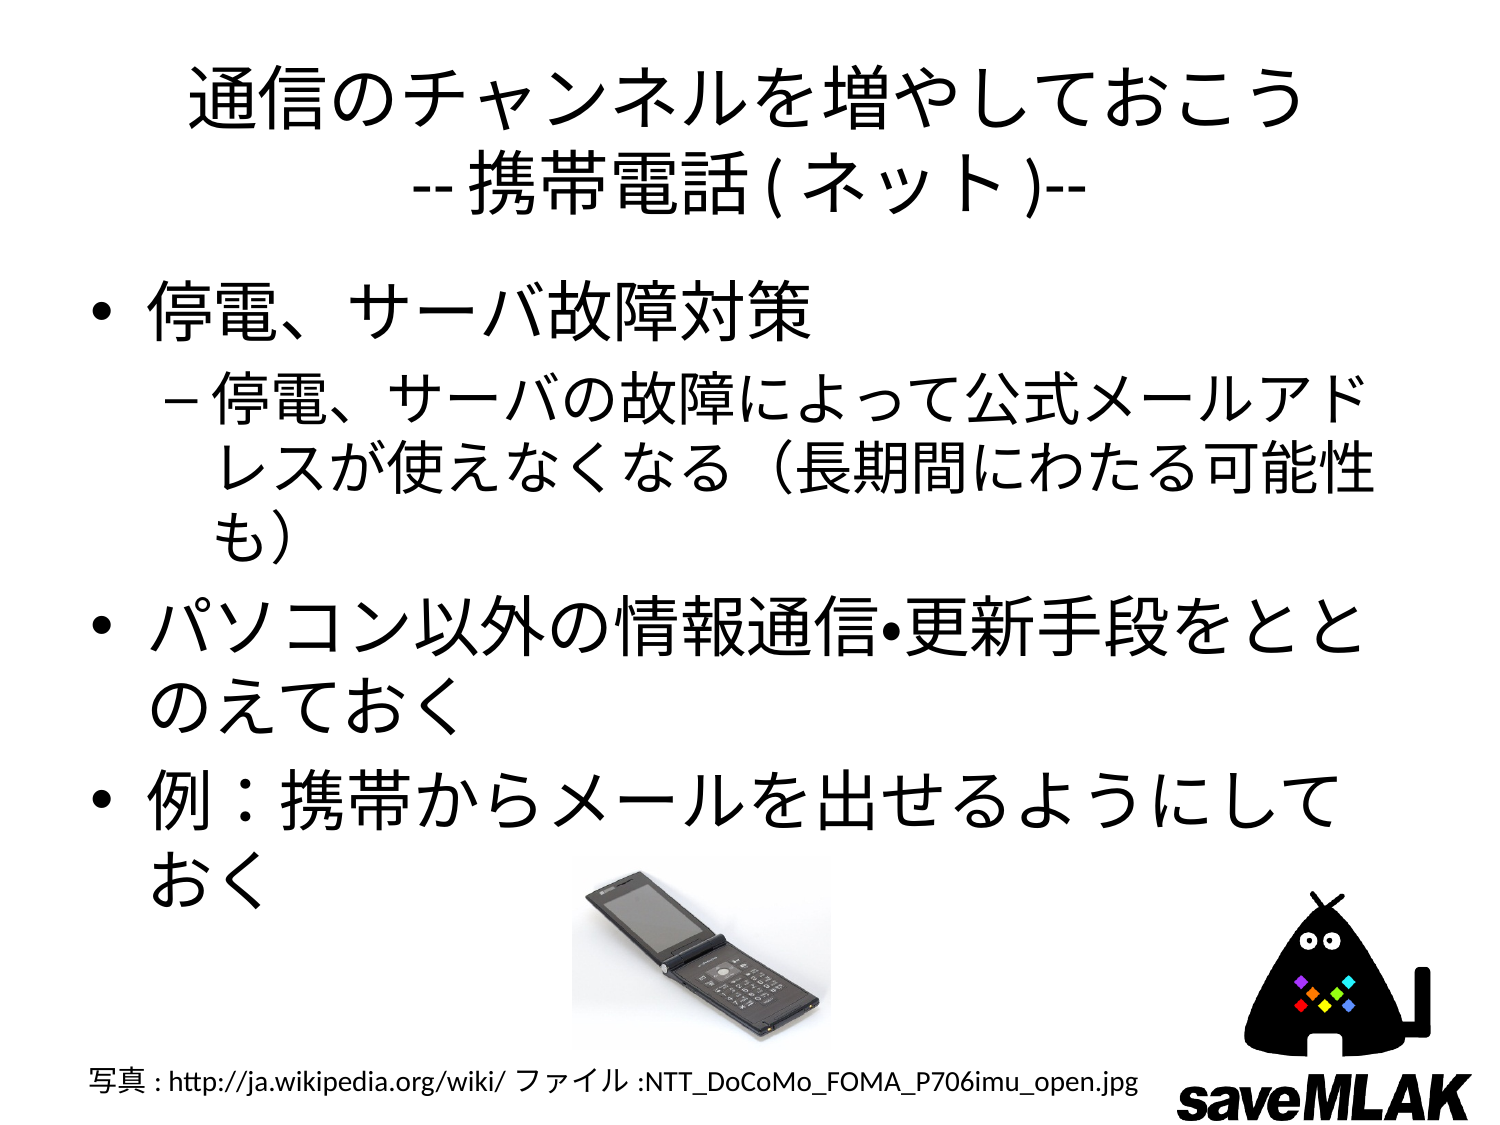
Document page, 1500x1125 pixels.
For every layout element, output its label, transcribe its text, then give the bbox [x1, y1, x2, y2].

text_box 写真: http://ja.wikipedia.org/wiki/ファイル:NTT_DoCoMo_FOMA_P706imu_open.jpg [73, 1055, 1154, 1105]
picture [572, 855, 831, 1050]
title 通信のチャンネルを増やしておこう --携帯電話(ネット)-- [75, 45, 1425, 233]
picture [1177, 891, 1472, 1121]
list 停電、サーバ故障対策 停電、サーバの故障によって公式メールアドレスが使えなくなる（長期間にわたる可能性も） パソコン以外の情報通信・更新手段をととのえておく 例：携帯からメールを出せるようにしておく [75, 262, 1425, 1005]
